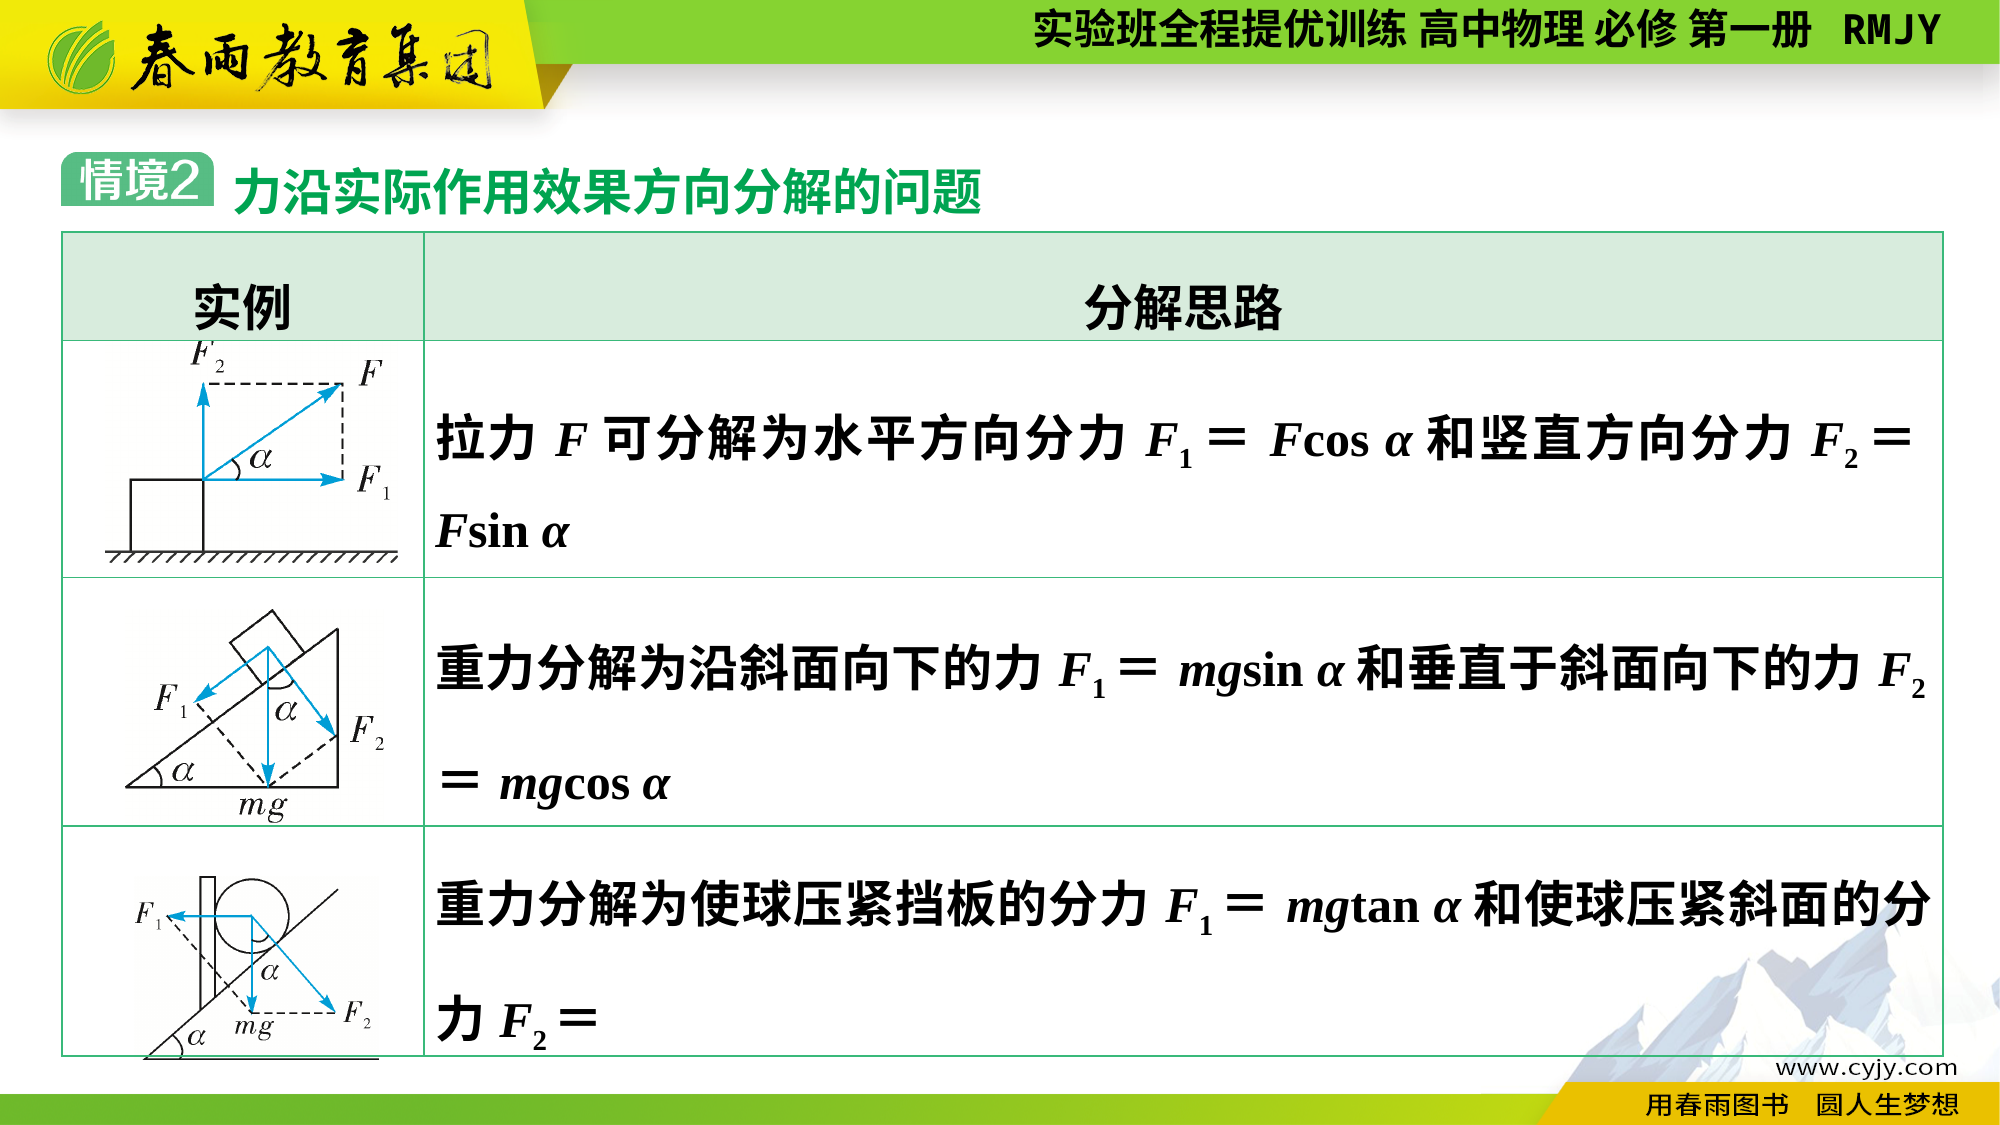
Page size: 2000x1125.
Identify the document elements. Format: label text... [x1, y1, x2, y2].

picture [0, 0, 2000, 1125]
list 力沿实际作用效果方向分解的问题 [59, 122, 1944, 229]
